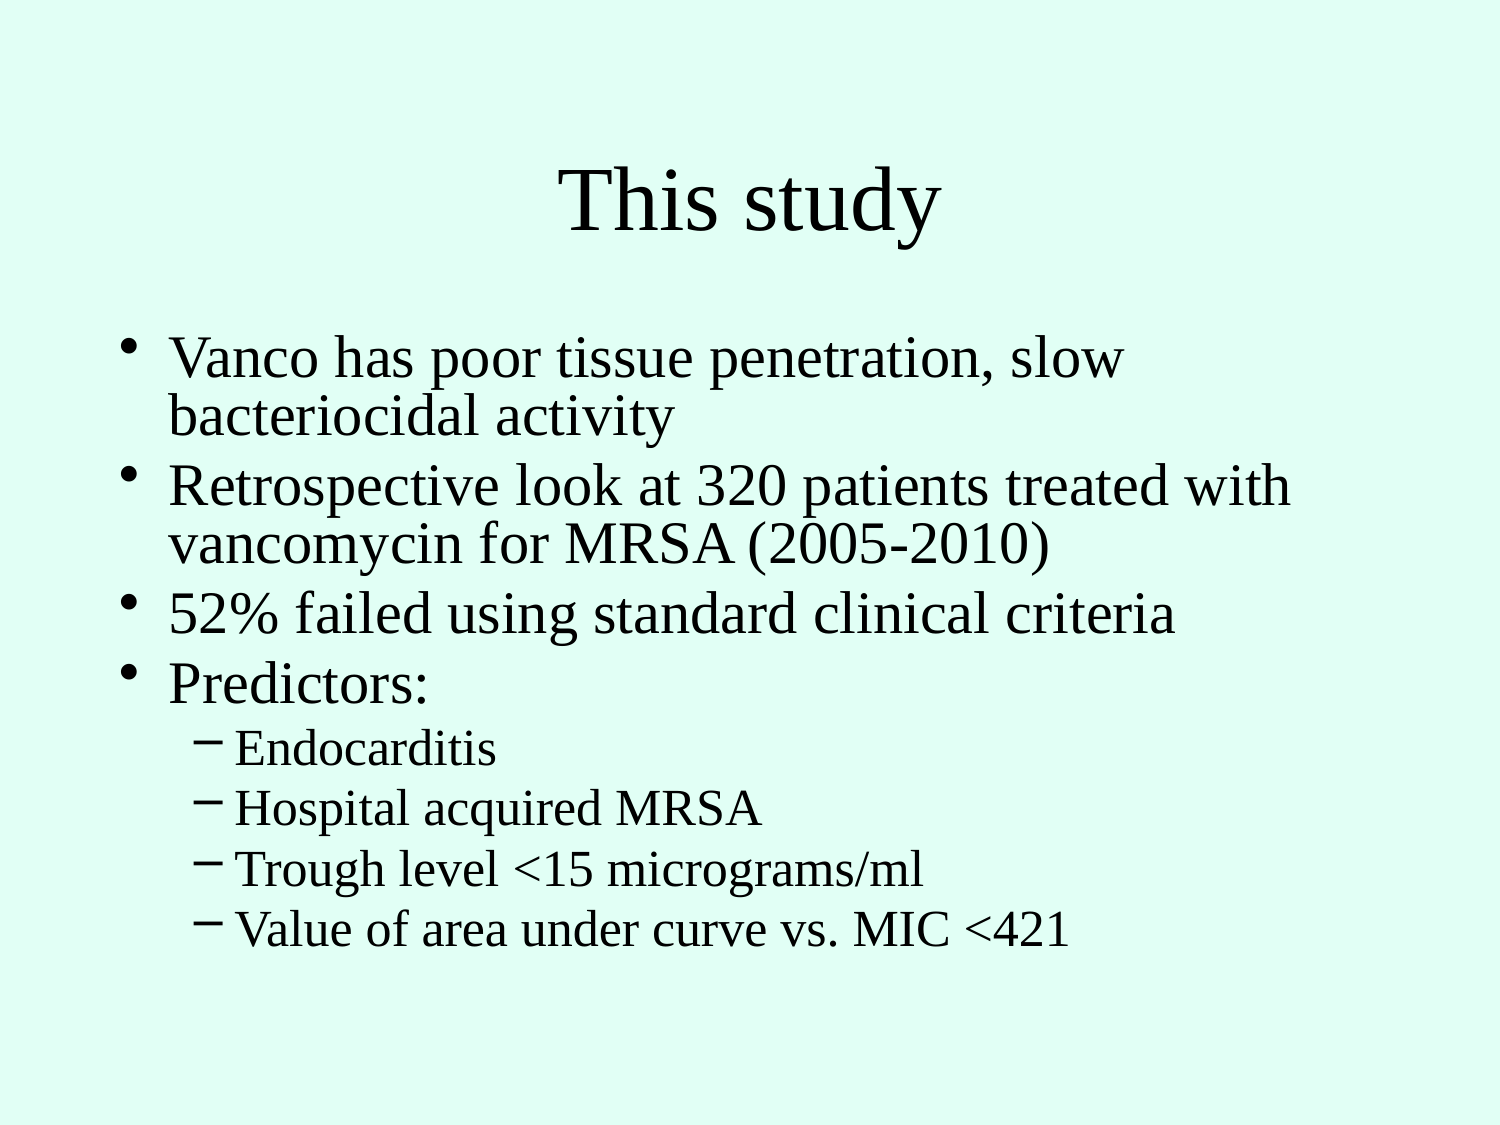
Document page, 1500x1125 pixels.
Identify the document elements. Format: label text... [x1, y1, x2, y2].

title This study [112, 99, 1388, 288]
list Vanco has poor tissue penetration, slow bacteriocidal activity Retrospective look at 320 patients treated with vancomycin for MRSA (2005-2010) 52% failed using standard clinical criteria Predictors: Endocarditis Hospital acquired MRSA Trough level <15 micrograms/ml Value of area under curve vs. MIC <421 [112, 324, 1388, 1000]
